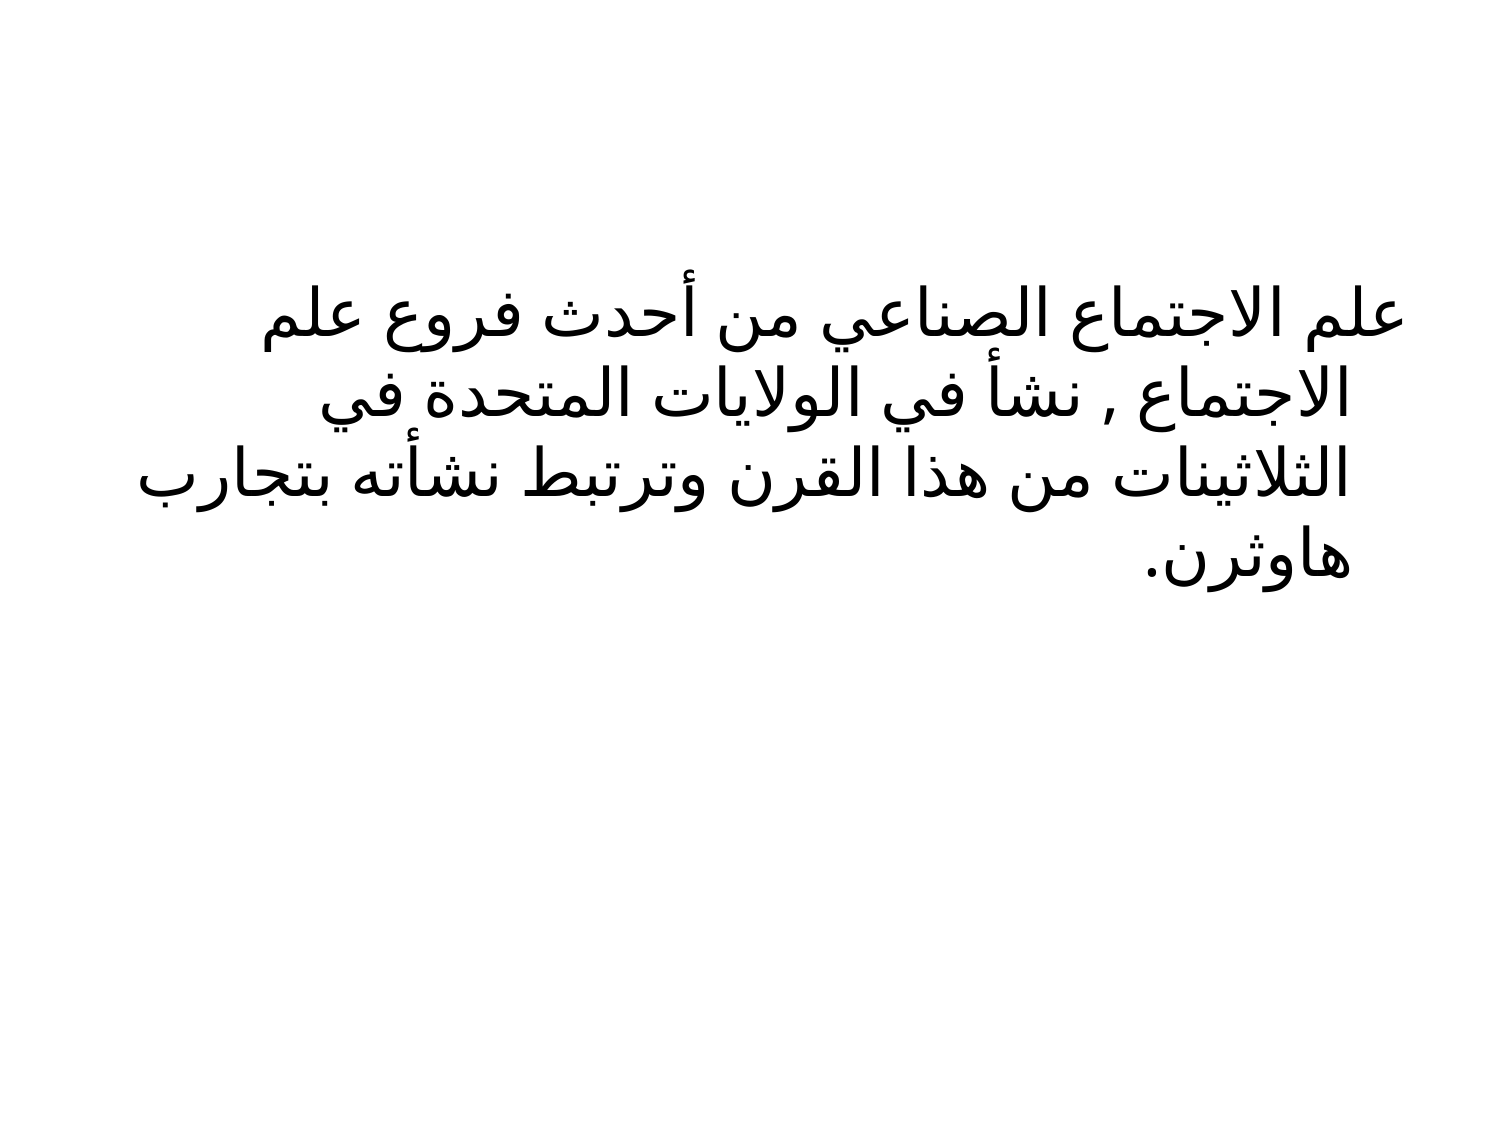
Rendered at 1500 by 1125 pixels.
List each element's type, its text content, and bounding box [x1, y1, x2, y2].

list علم الاجتماع الصناعي من أحدث فروع علم الاجتماع , نشأ في الولايات المتحدة في الثلاثينات من هذا القرن وترتبط نشأته بتجارب هاوثرن. [75, 262, 1425, 1005]
